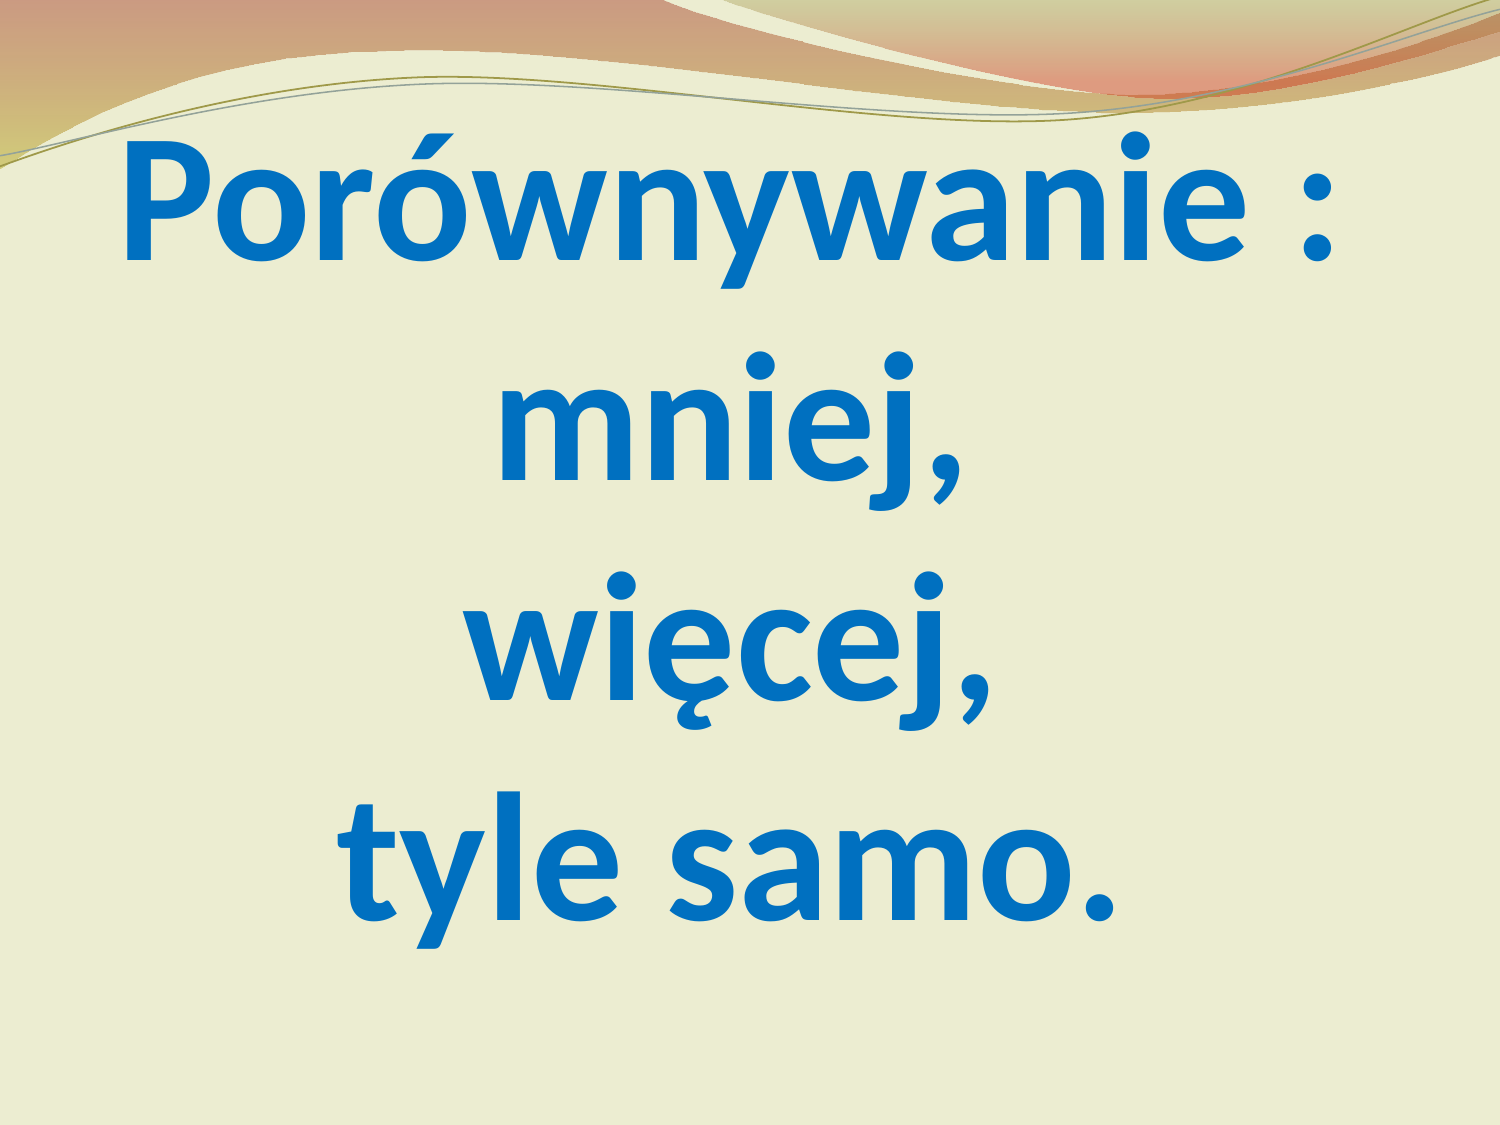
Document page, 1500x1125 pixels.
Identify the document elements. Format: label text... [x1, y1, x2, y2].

title Porównywanie : mniej, więcej, tyle samo. [88, 656, 1377, 957]
